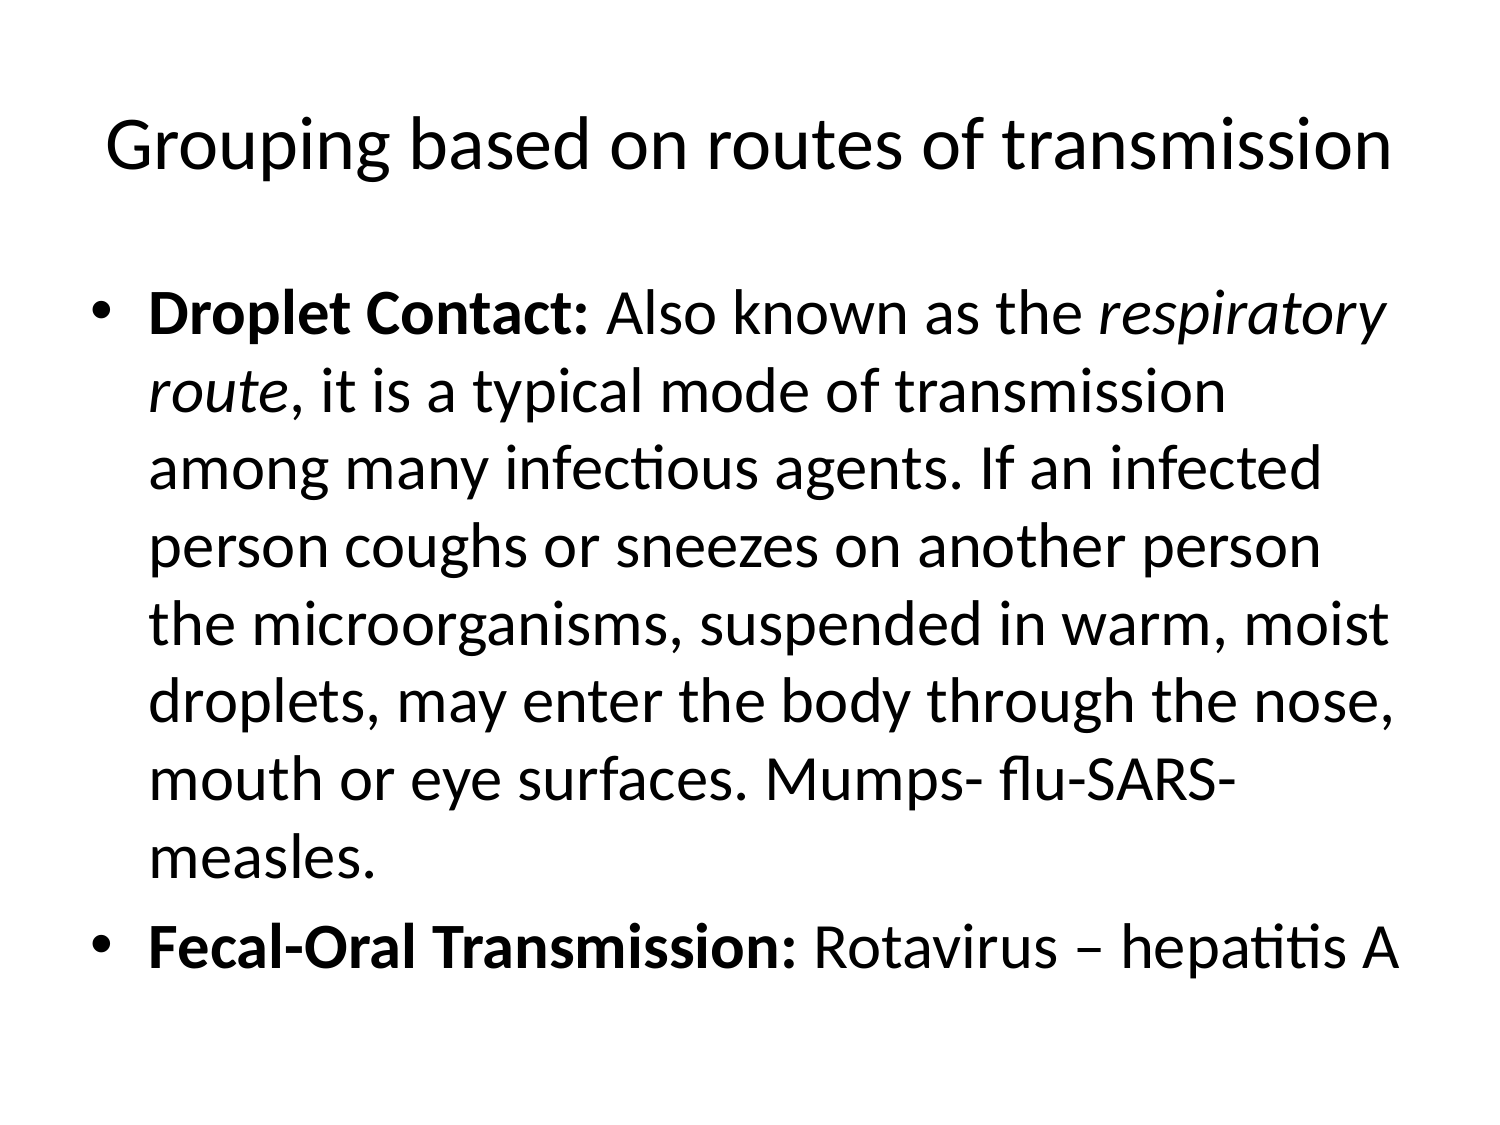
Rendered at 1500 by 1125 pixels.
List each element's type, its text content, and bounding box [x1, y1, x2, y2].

list Droplet Contact: Also known as the respiratory route, it is a typical mode of transmission among many infectious agents. If an infected person coughs or sneezes on another person the microorganisms, suspended in warm, moist droplets, may enter the body through the nose, mouth or eye surfaces. Mumps- flu-SARS-measles. Fecal-Oral Transmission: Rotavirus – hepatitis A [75, 262, 1425, 1005]
title Grouping based on routes of transmission [75, 45, 1425, 233]
